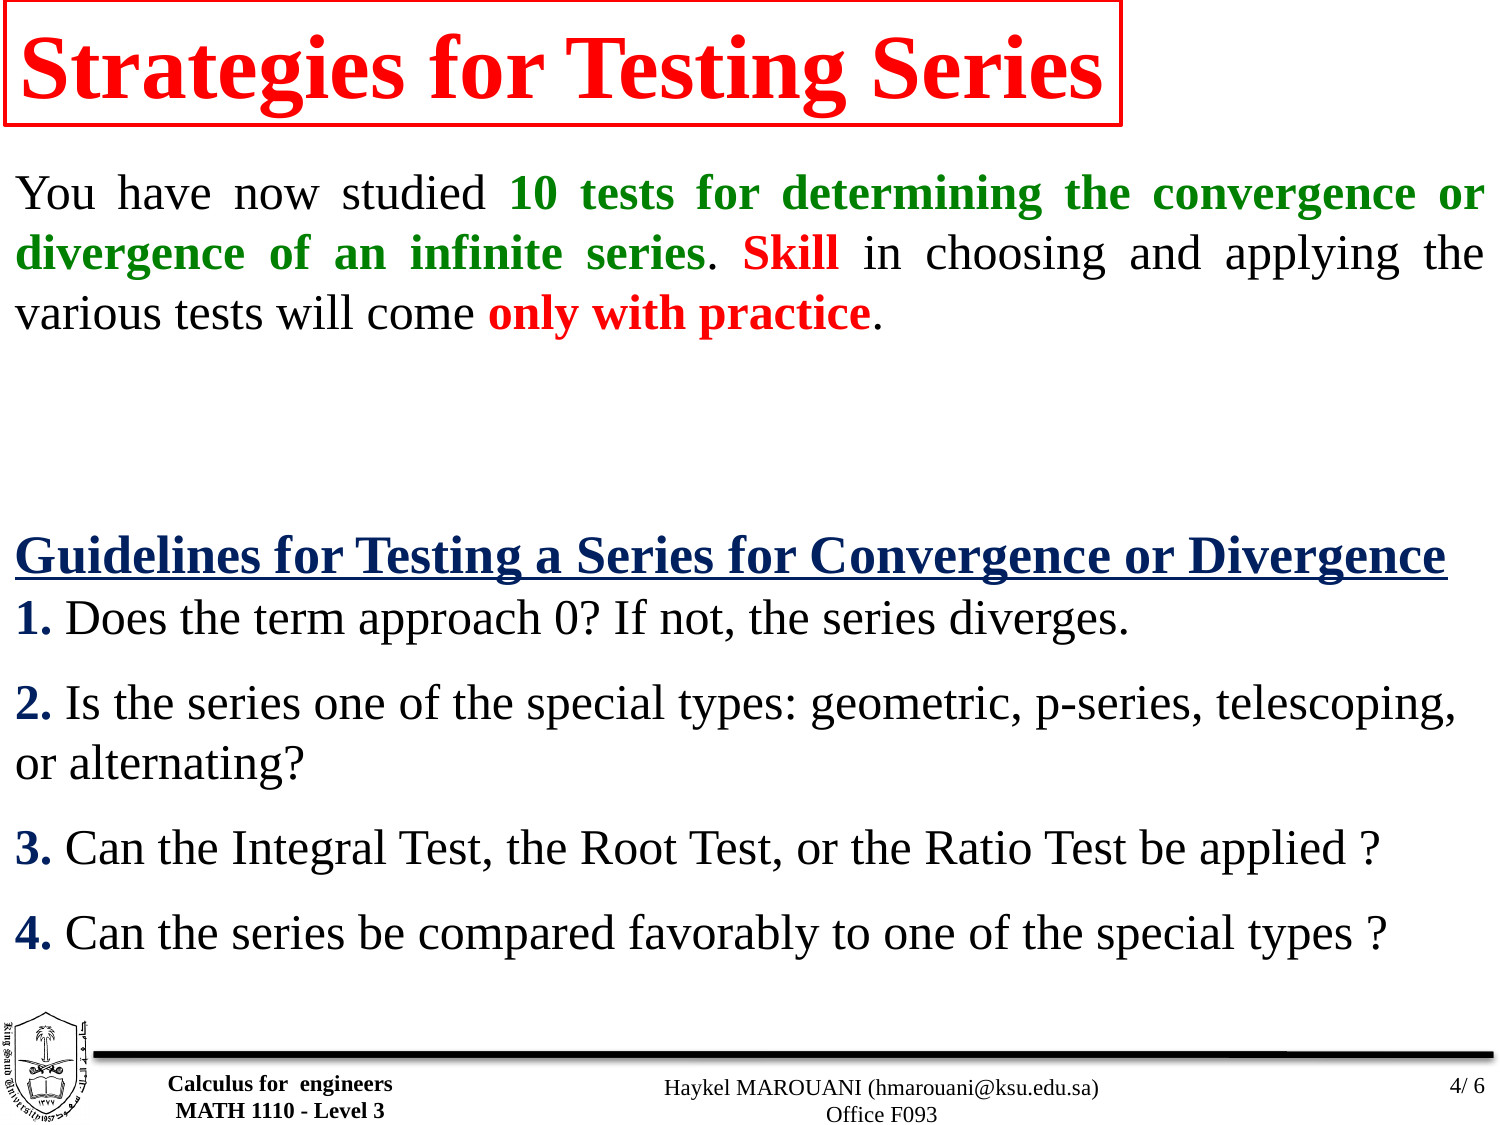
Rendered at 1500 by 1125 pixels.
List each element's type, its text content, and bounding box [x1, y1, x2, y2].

slide_number 4/ 6 [1359, 1062, 1500, 1123]
footer Haykel MAROUANI (hmarouani@ksu.edu.sa) Office F093 [644, 1065, 1120, 1125]
slide_number Calculus for engineers MATH 1110 - Level 3 [105, 1060, 456, 1121]
text_box Strategies for Testing Series [3, 0, 1123, 127]
picture [0, 1010, 91, 1125]
text_box You have now studied 10 tests for determining the convergence or divergence of an infinite series. Skill in choosing and applying the various tests will come only with practice. Guidelines for Testing a Series for Convergence or Divergence 1. Does the term approach 0? If not, the series diverges. 2. Is the series one of the special types: geometric, p-series, telescoping, or alternating? 3. Can the Integral Test, the Root Test, or the Ratio Test be applied ? 4. Can the series be compared favorably to one of the special types ? [0, 152, 1500, 967]
